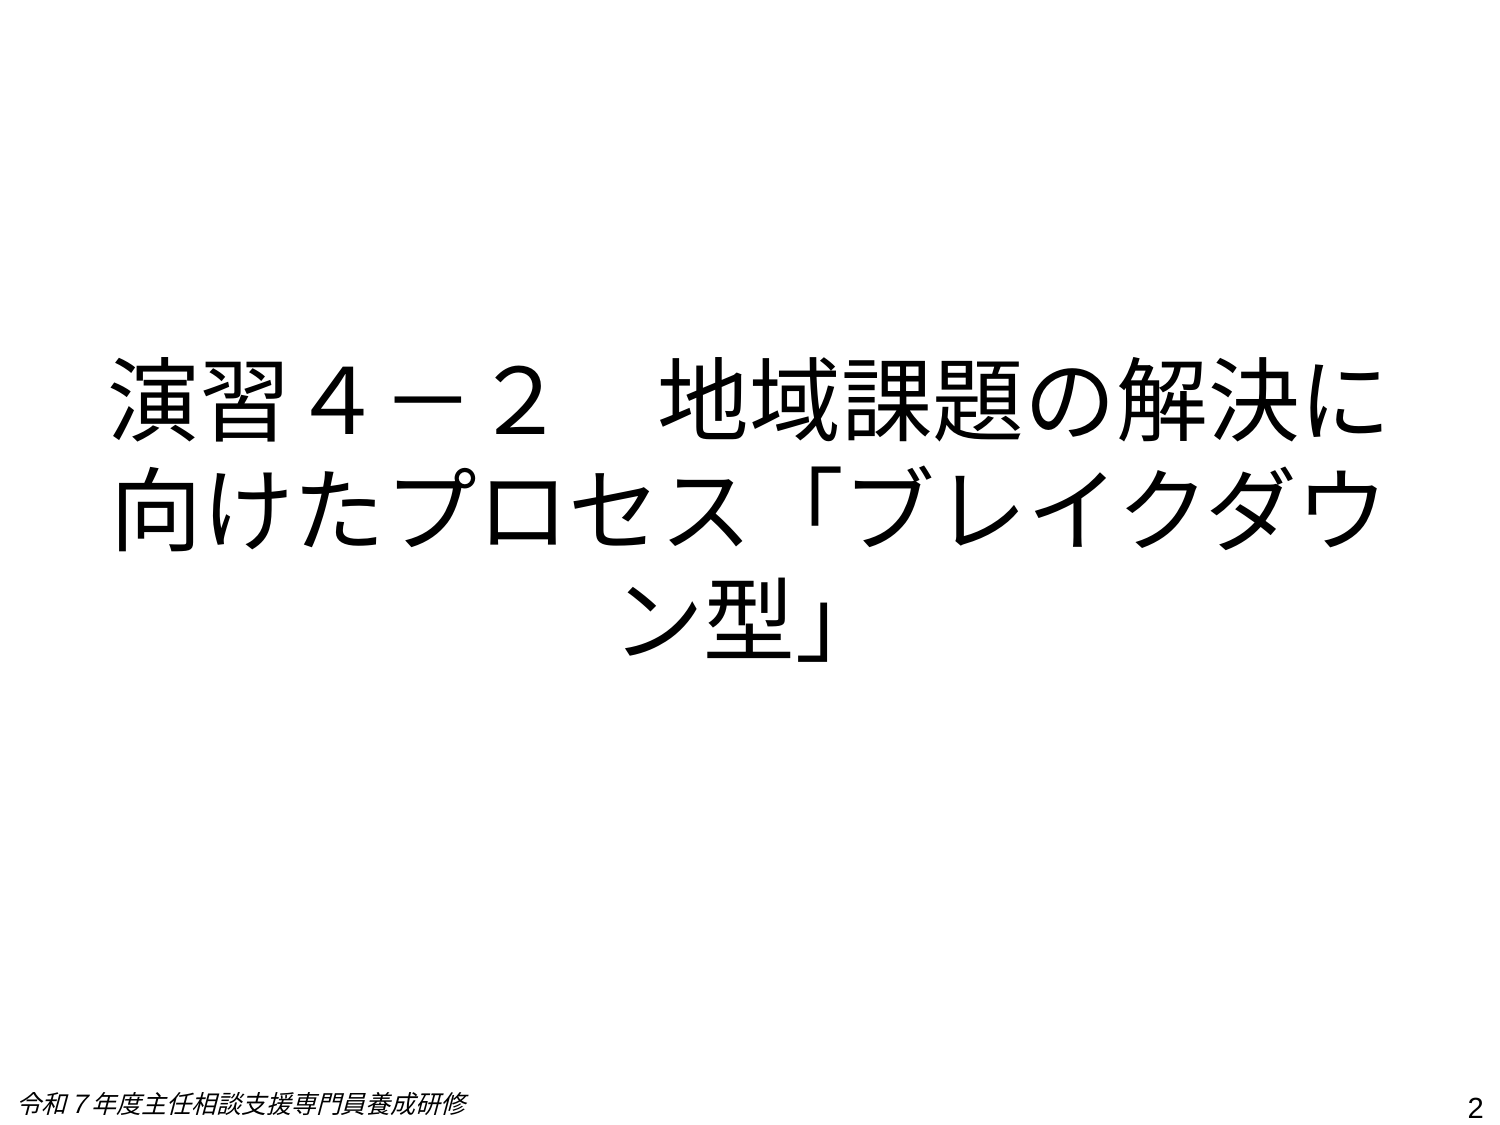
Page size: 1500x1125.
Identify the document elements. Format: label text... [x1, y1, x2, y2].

footer 令和７年度主任相談支援専門員養成研修 [1, 1080, 547, 1125]
slide_number 2 [1148, 1081, 1499, 1125]
title 演習４－２ 地域課題の解決に向けたプロセス「ブレイクダウン型」 [75, 468, 1425, 657]
